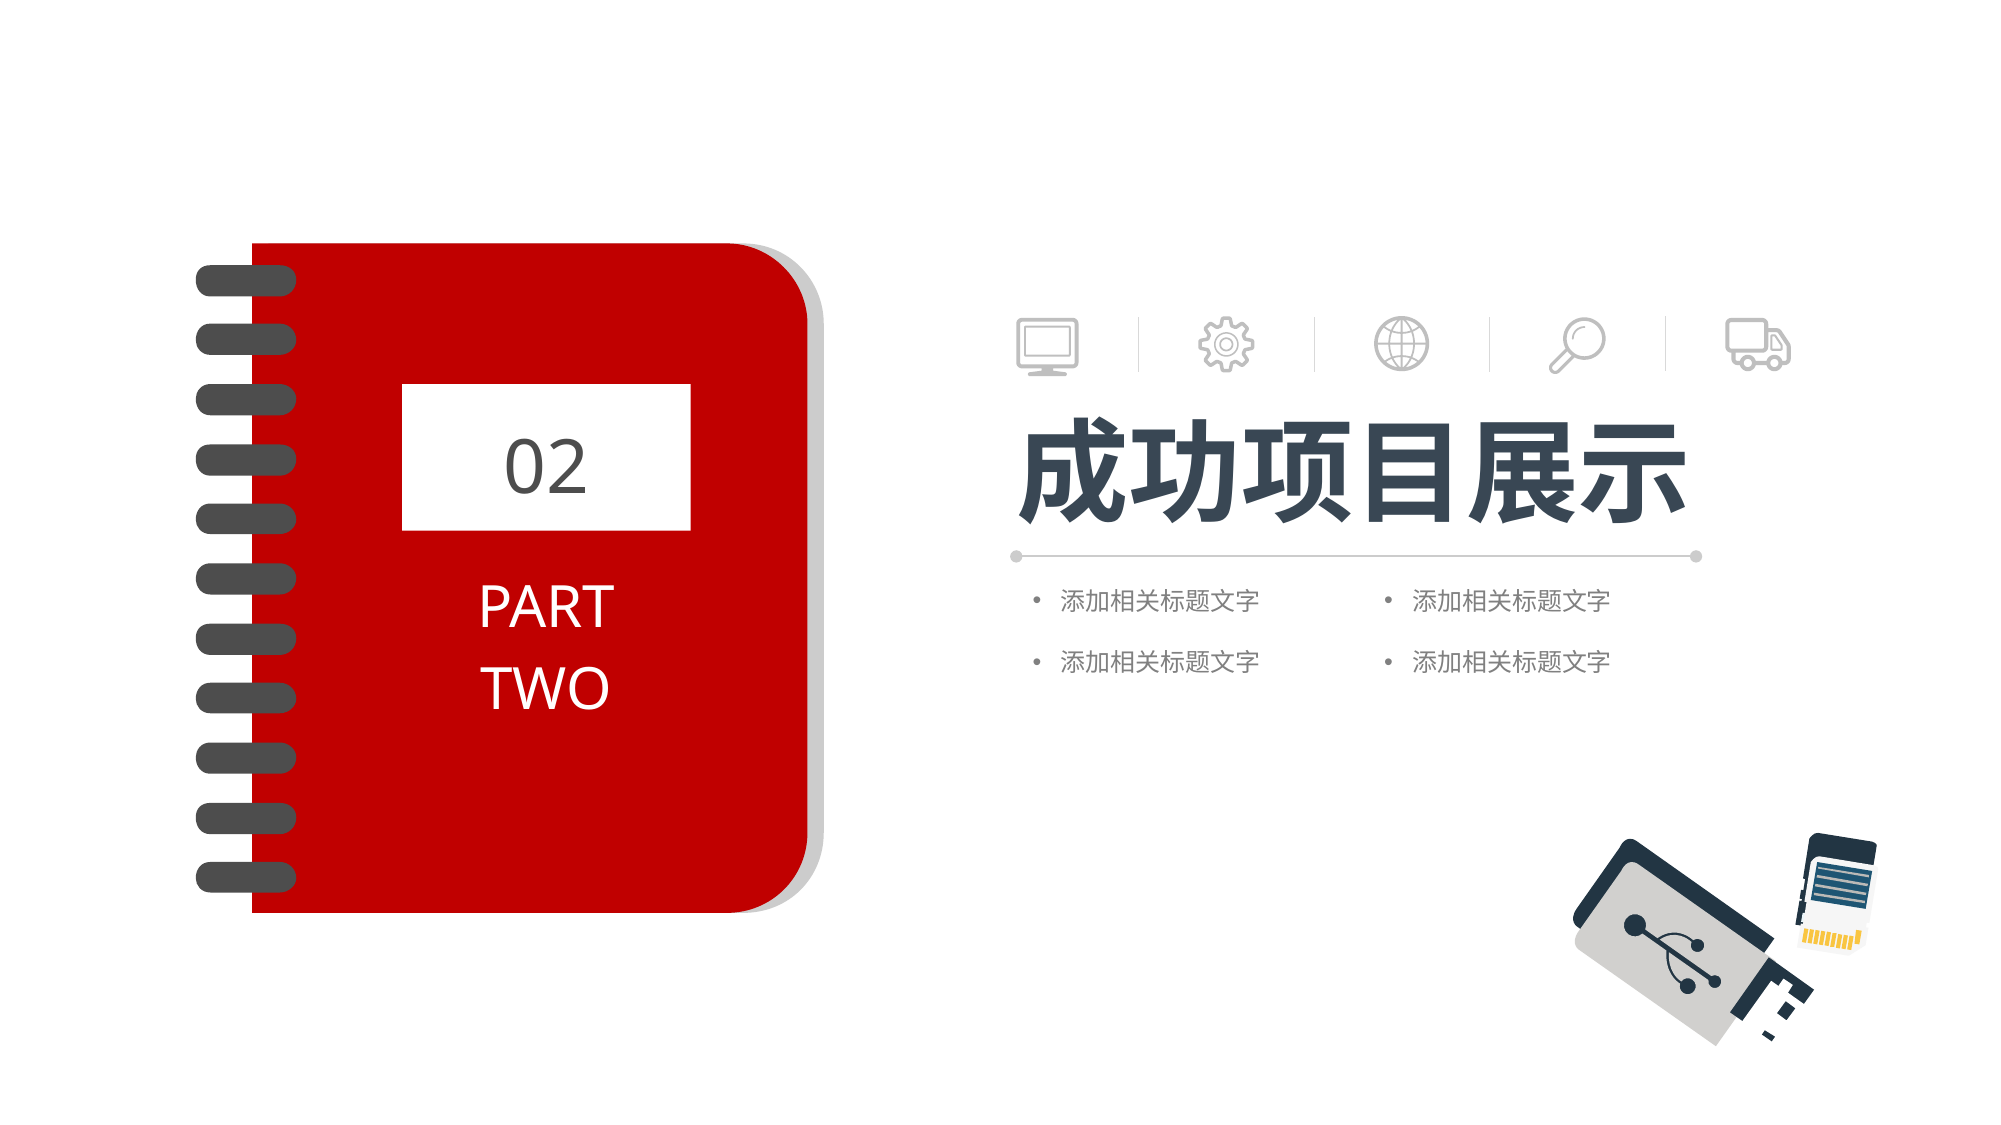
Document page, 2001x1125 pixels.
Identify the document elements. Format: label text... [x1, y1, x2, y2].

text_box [1016, 317, 1079, 377]
text_box 添加相关标题文字 [1017, 578, 1276, 623]
text_box 添加相关标题文字 [1369, 639, 1628, 685]
text_box [1374, 316, 1430, 372]
text_box 添加相关标题文字 [1017, 639, 1276, 685]
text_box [1567, 832, 1879, 1068]
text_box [1548, 317, 1606, 374]
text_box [1725, 317, 1791, 372]
text_box 添加相关标题文字 [1369, 578, 1628, 623]
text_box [195, 243, 824, 913]
text_box 成功项目展示 [1016, 400, 1750, 536]
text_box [1198, 316, 1255, 373]
